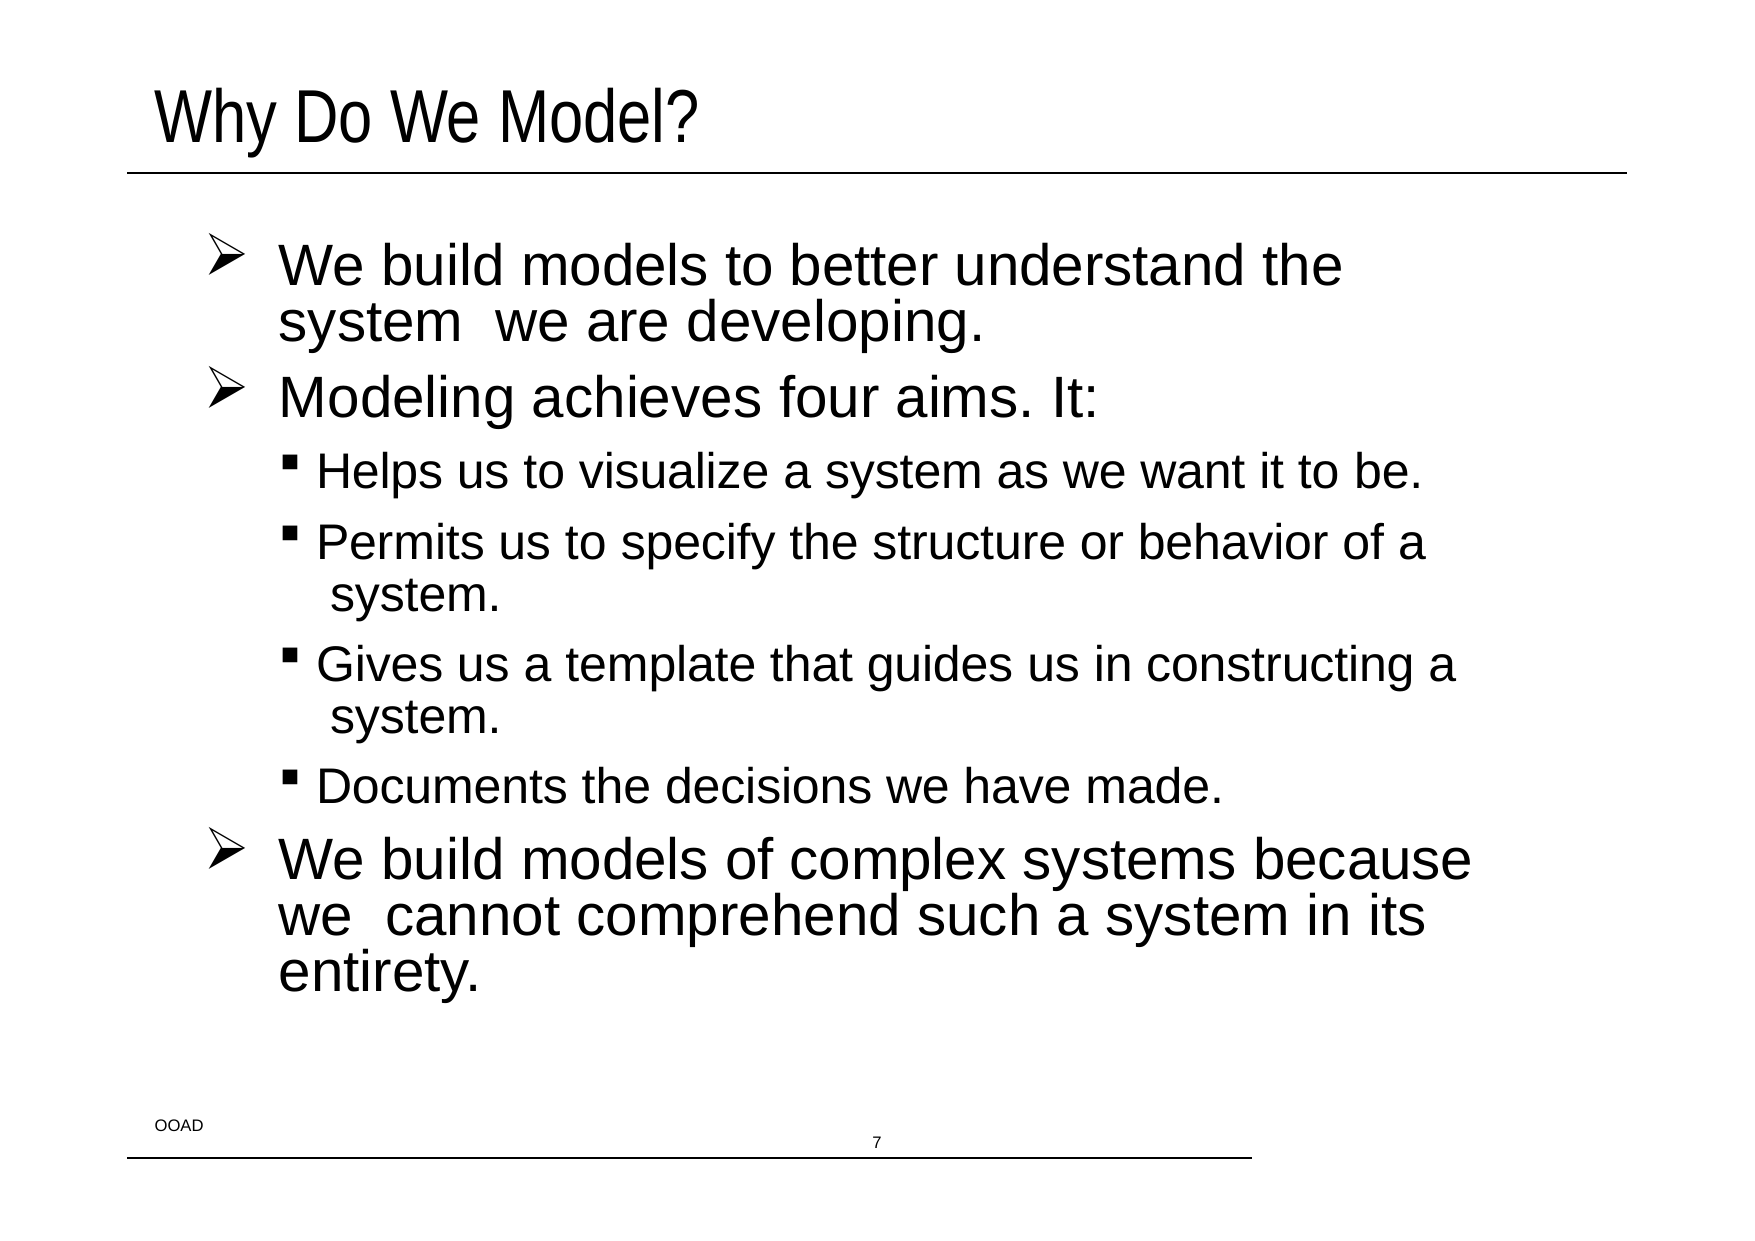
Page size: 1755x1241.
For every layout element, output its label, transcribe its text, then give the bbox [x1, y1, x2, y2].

slide_number 7 [863, 1133, 891, 1241]
title Why Do We Model? [152, 67, 1602, 275]
text_box We build models to better understand the system we are developing. Modeling achieves four aims. It: Helps us to visualize a system as we want it to be. Permits us to specify the structure or behavior of a system. Gives us a template that guides us in constructing a system. Documents the decisions we have made. We build models of complex systems because we cannot comprehend such a system in its entirety. [201, 240, 1551, 1003]
footer OOAD [152, 1116, 207, 1241]
